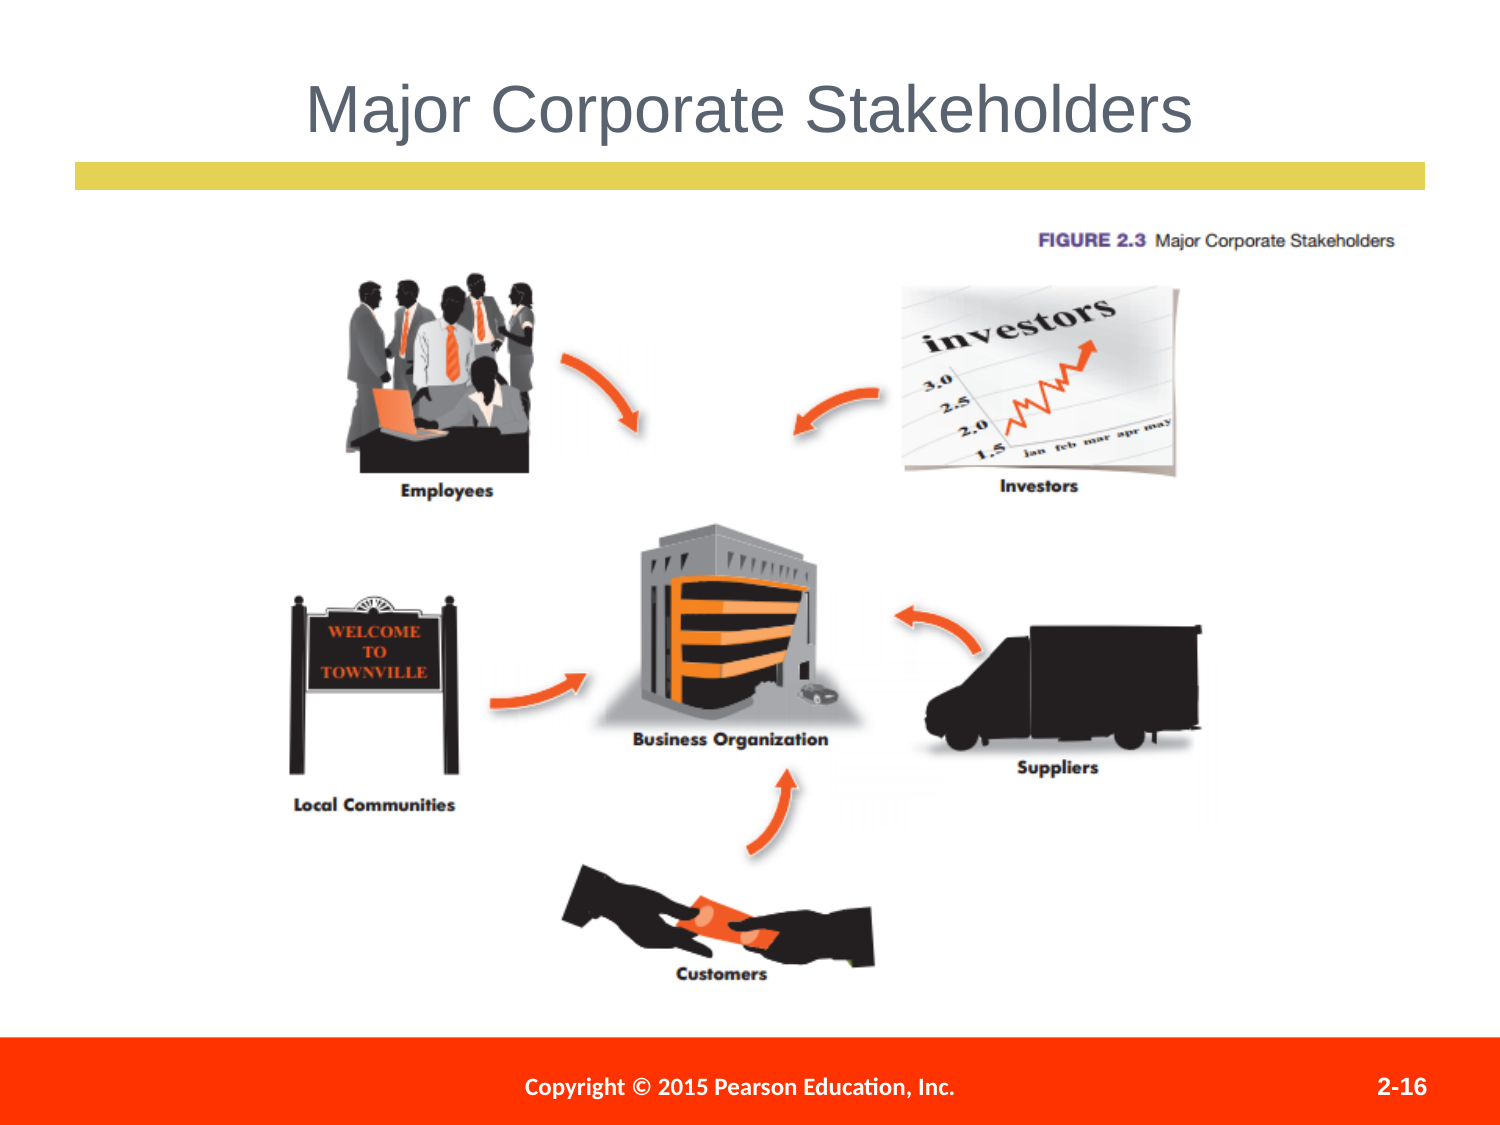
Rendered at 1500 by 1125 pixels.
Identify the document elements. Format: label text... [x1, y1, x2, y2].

picture [282, 216, 1408, 988]
title Major Corporate Stakeholders [74, 12, 1426, 201]
